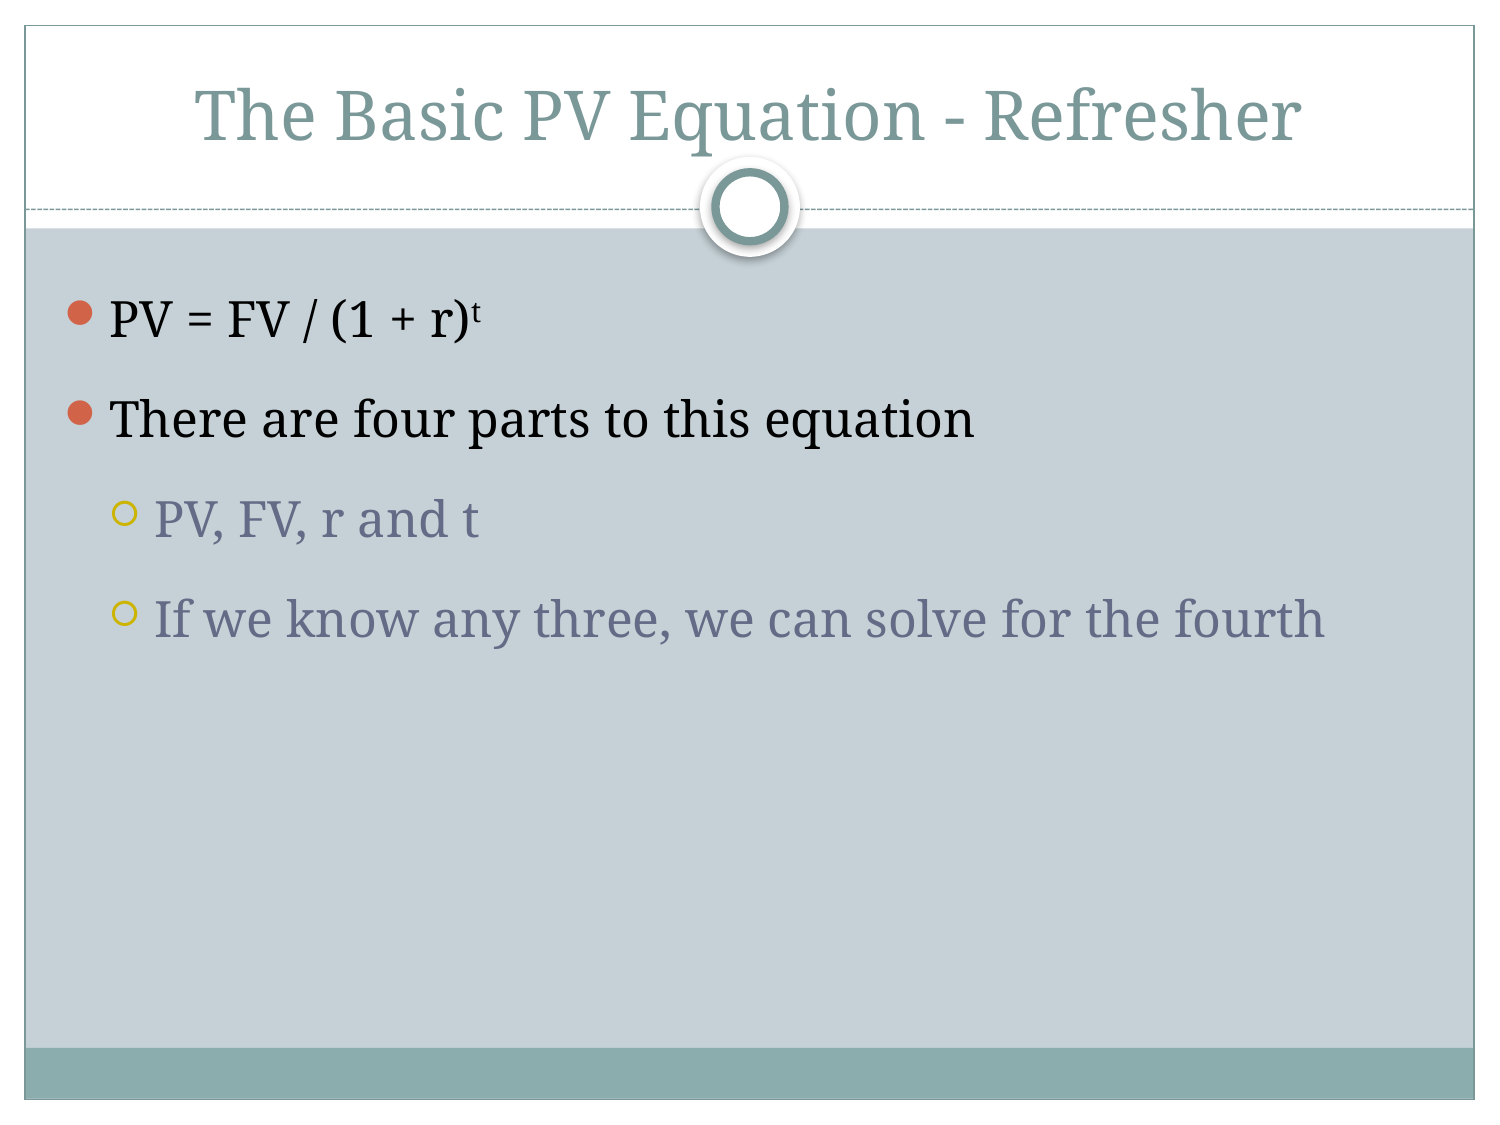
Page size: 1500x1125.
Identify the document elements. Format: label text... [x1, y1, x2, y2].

title The Basic PV Equation - Refresher [49, 37, 1450, 162]
list PV = FV / (1 + r)t There are four parts to this equation PV, FV, r and t If we know any three, we can solve for the fourth [49, 250, 1445, 1001]
